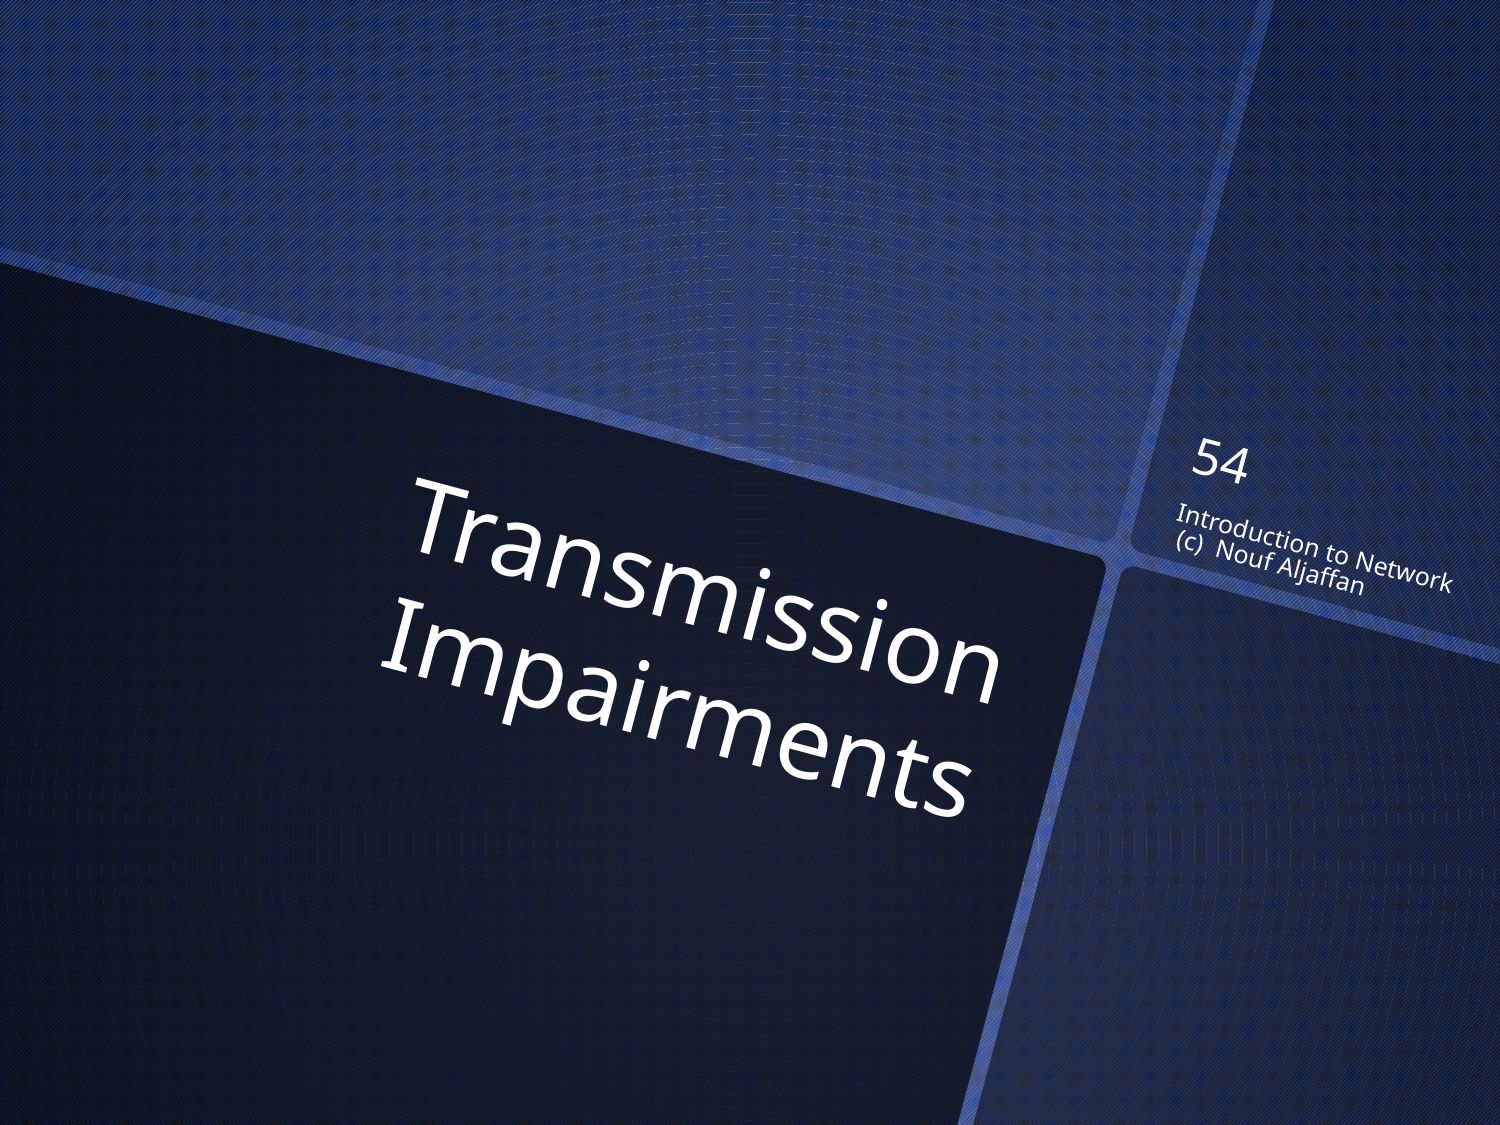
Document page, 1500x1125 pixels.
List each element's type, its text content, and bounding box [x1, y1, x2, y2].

title Transmission Impairments [70, 362, 1039, 854]
slide_number 54 [1171, 423, 1296, 510]
footer Introduction to Network (c) Nouf Aljaffan [1155, 480, 1476, 620]
